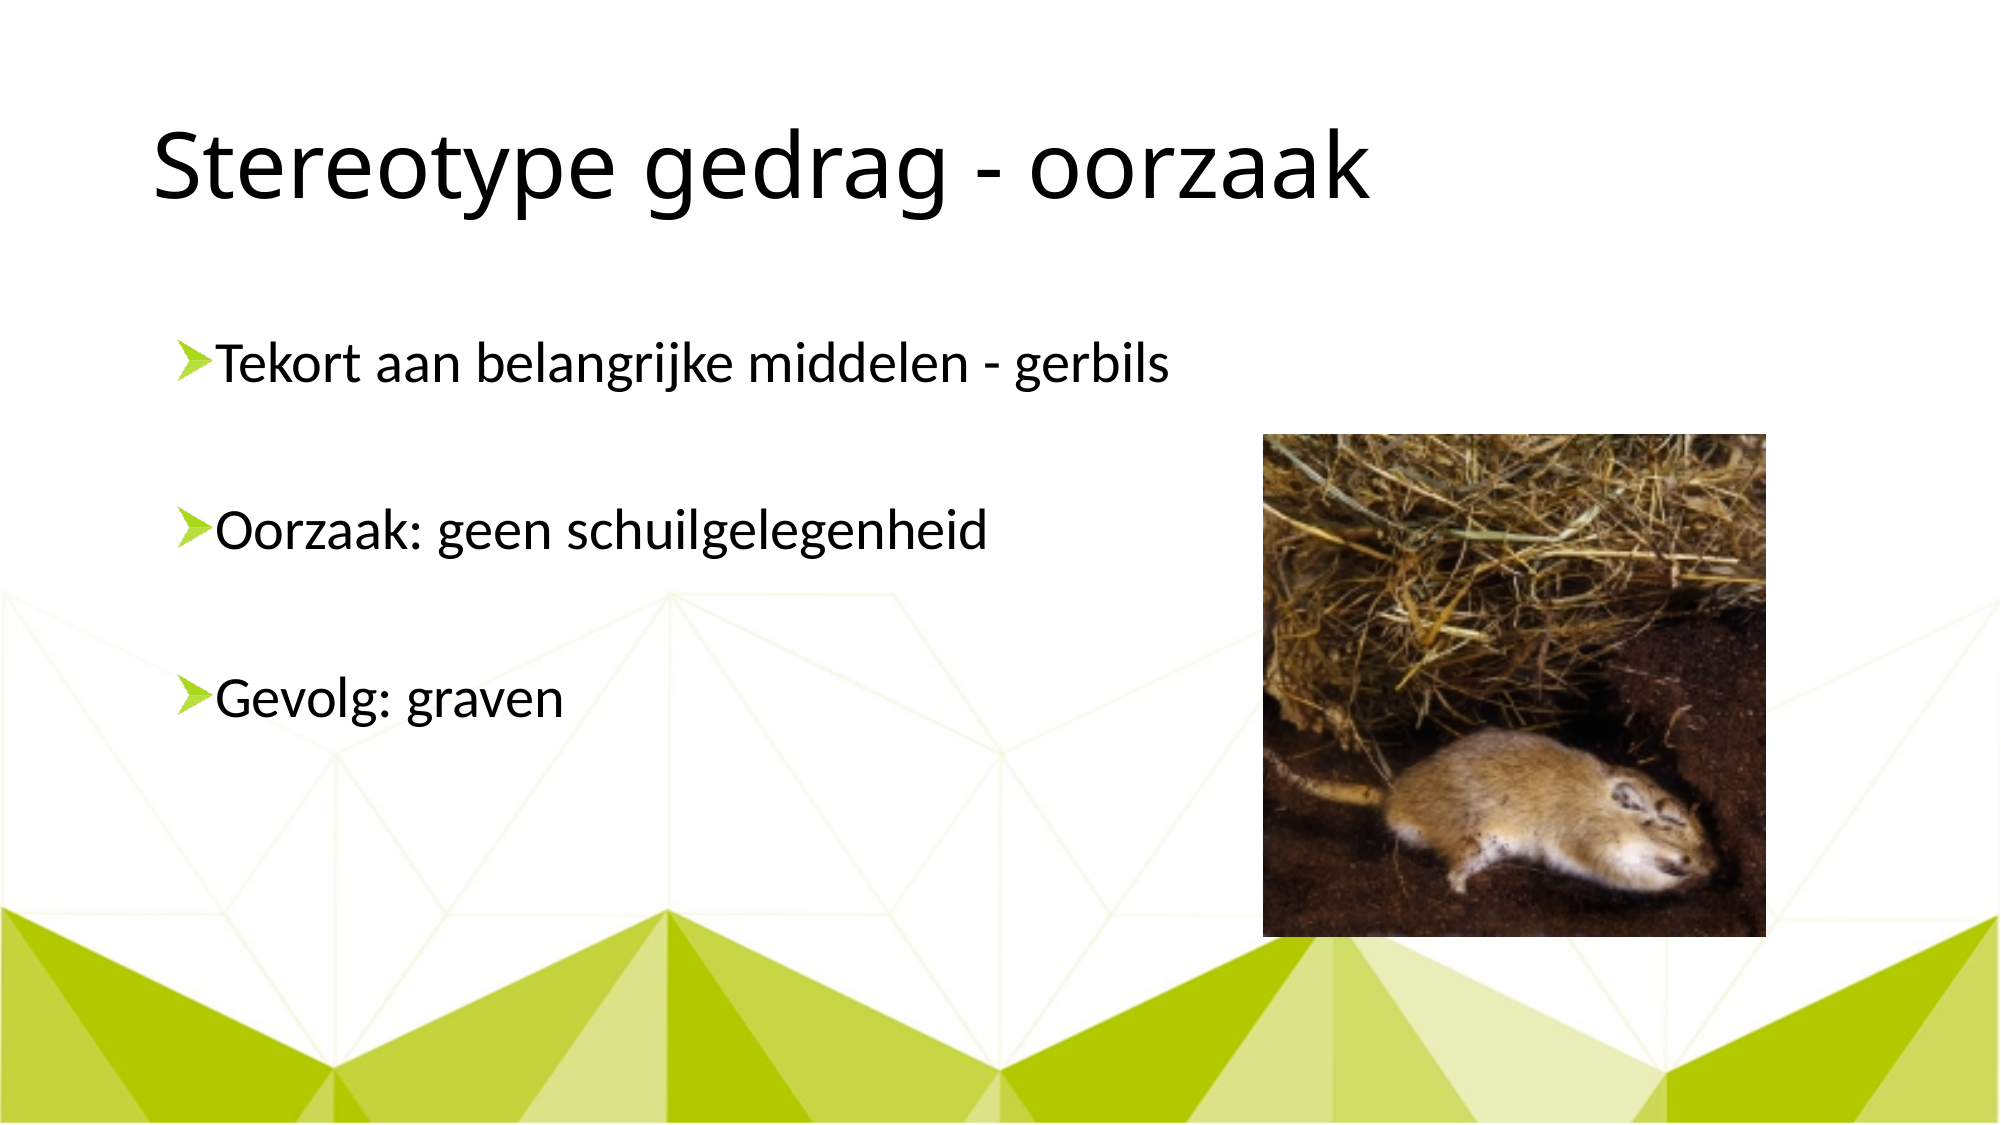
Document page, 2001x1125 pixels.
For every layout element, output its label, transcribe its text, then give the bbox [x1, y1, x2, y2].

title Stereotype gedrag - oorzaak [137, 59, 1863, 278]
text_box Tekort aan belangrijke middelen - gerbils Oorzaak: geen schuilgelegenheid Gevolg: graven [162, 324, 1888, 1039]
picture [0, 0, 2001, 1125]
list [137, 299, 1863, 1014]
